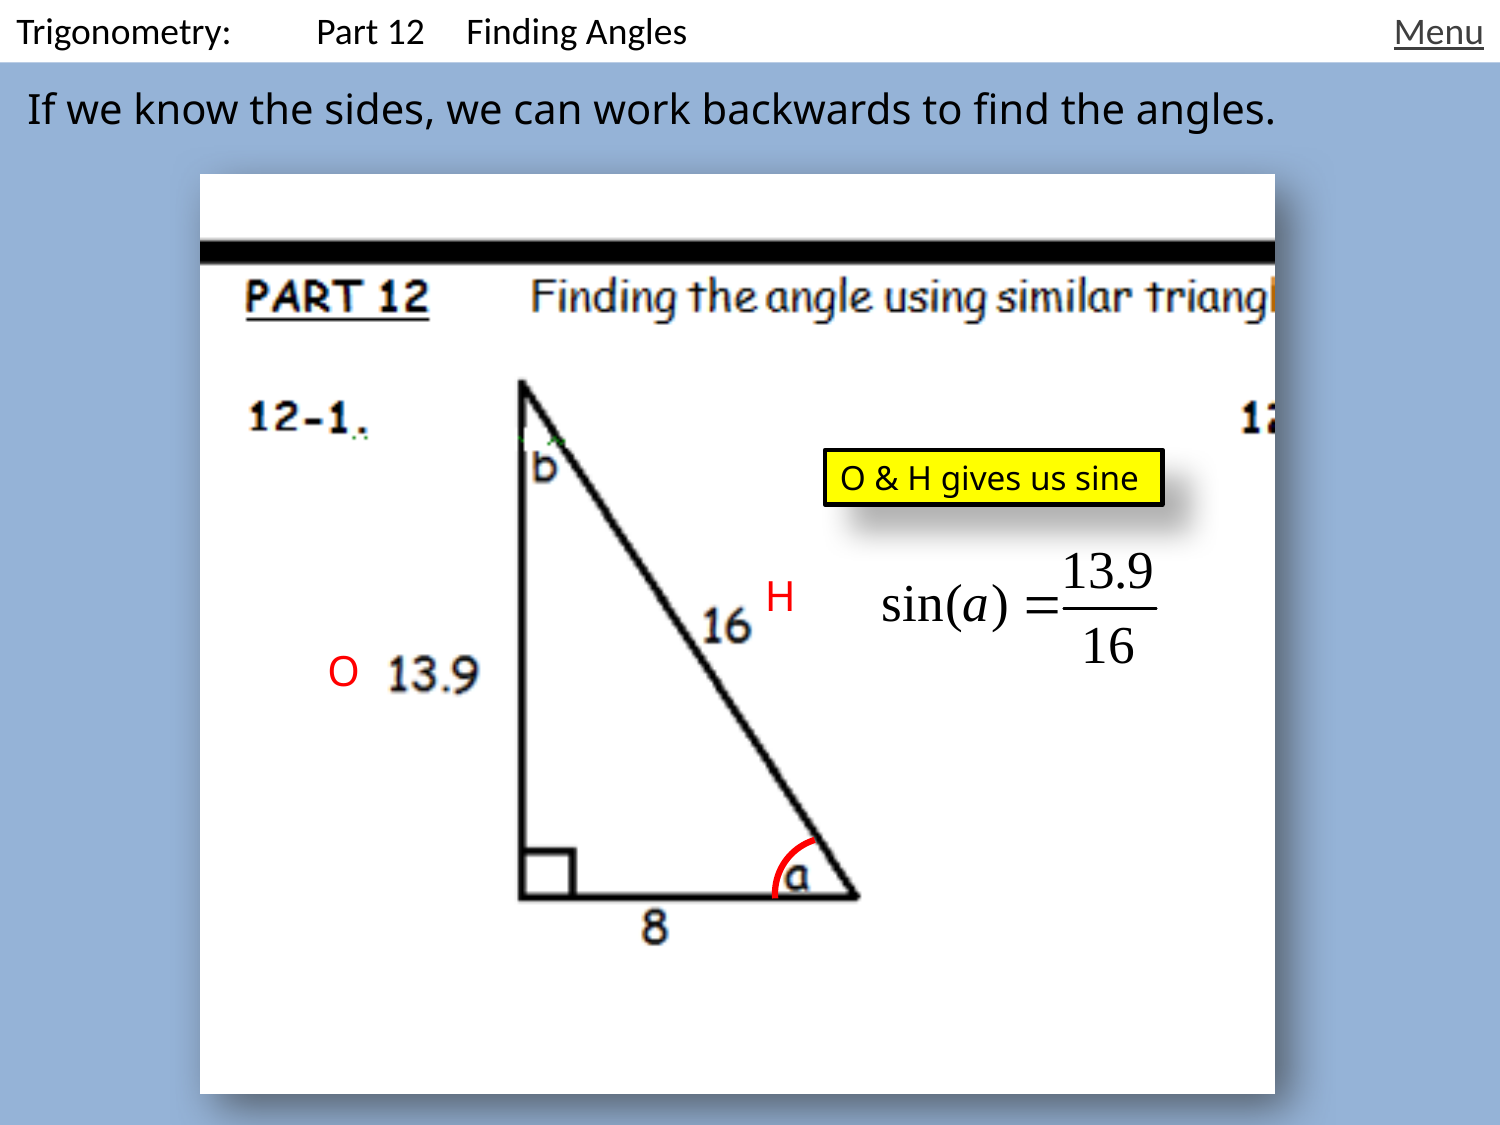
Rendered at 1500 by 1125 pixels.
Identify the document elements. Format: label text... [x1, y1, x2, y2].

text_box If we know the sides, we can work backwards to find the angles. [12, 75, 1463, 140]
picture [199, 174, 1276, 1094]
text_box Trigonometry: Part 12 Finding Angles [1, 0, 703, 60]
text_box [874, 537, 1168, 676]
text_box Menu [1379, 0, 1500, 60]
text_box [0, 0, 1500, 64]
